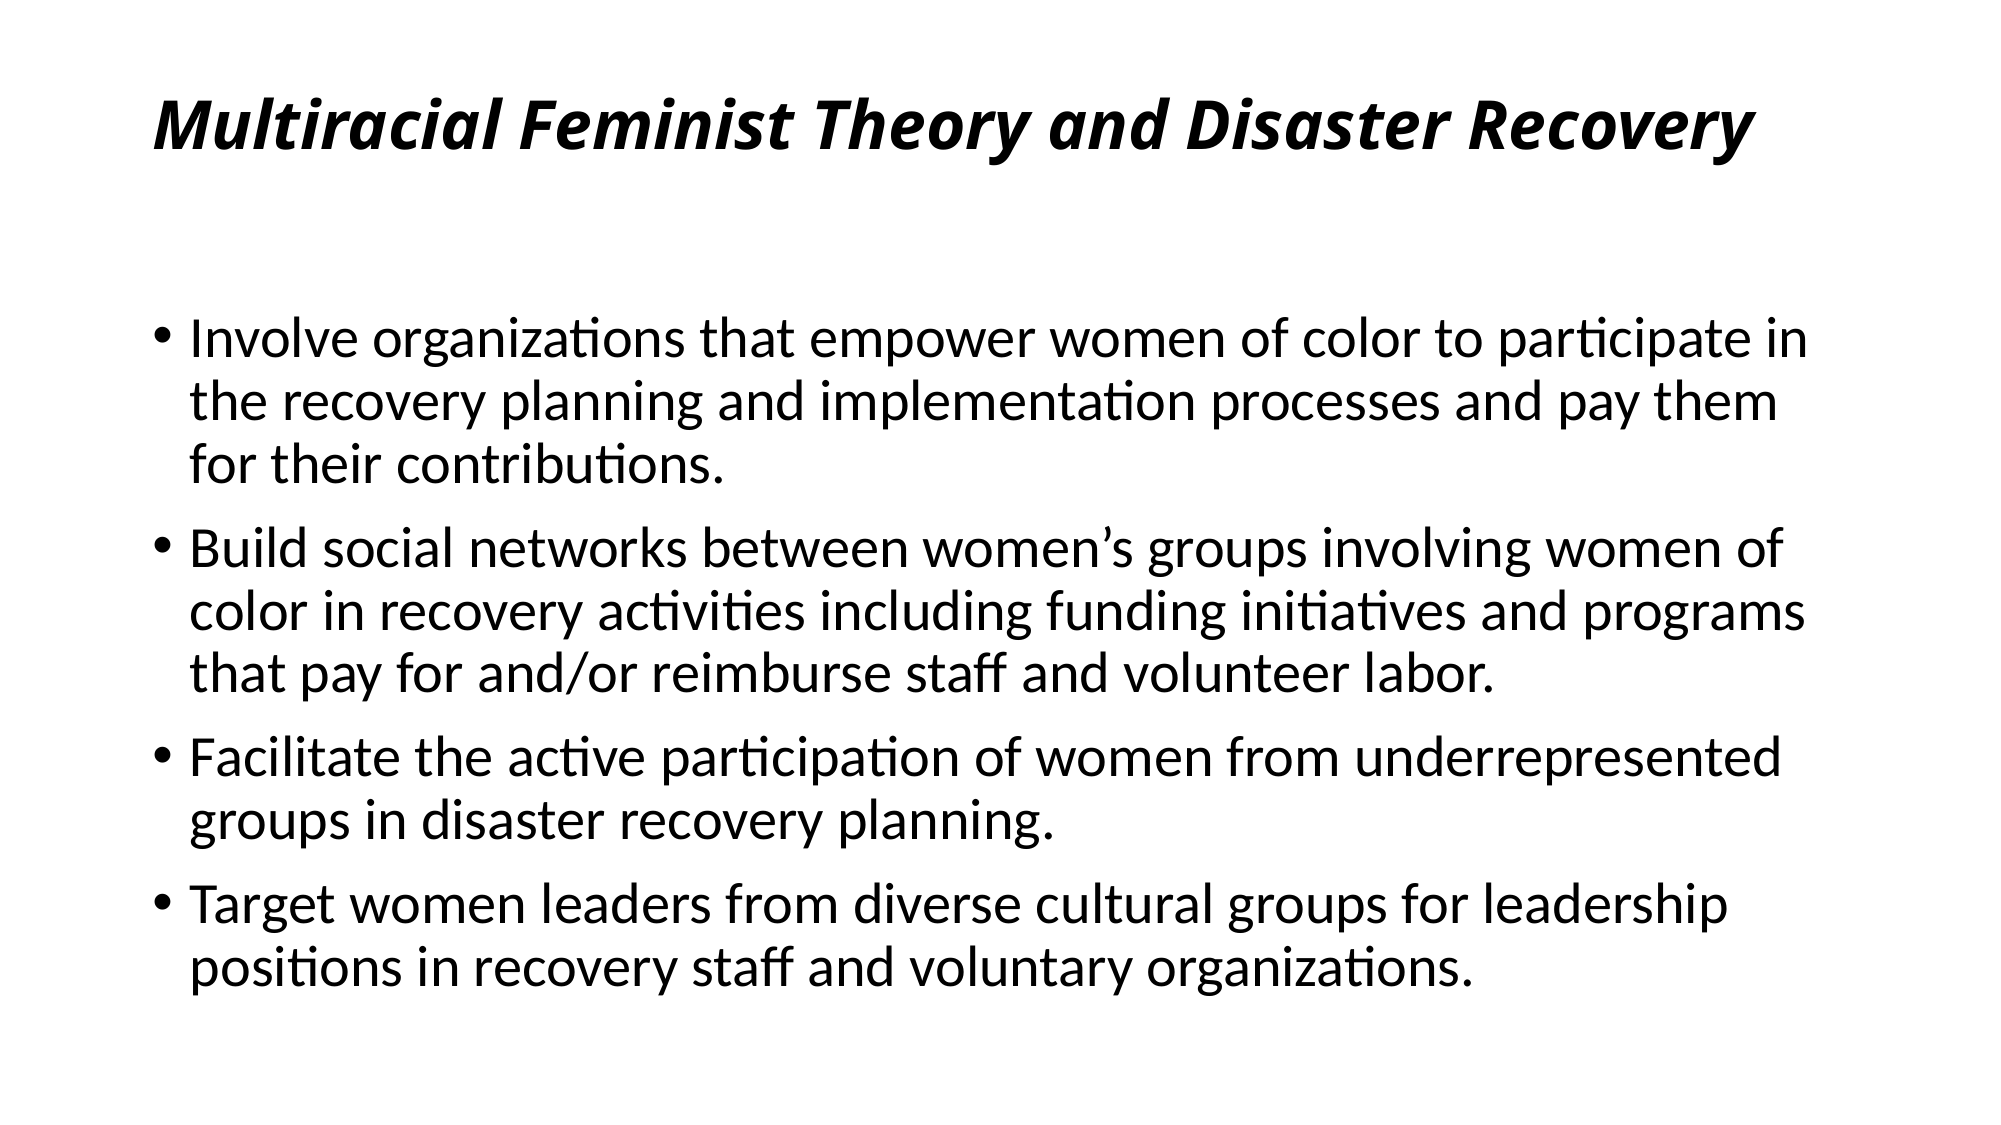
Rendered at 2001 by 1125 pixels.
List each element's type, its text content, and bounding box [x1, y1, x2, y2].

list Involve organizations that empower women of color to participate in the recovery planning and implementation processes and pay them for their contributions. Build social networks between women’s groups involving women of color in recovery activities including funding initiatives and programs that pay for and/or reimburse staff and volunteer labor. Facilitate the active participation of women from underrepresented groups in disaster recovery planning. Target women leaders from diverse cultural groups for leadership positions in recovery staff and voluntary organizations. [137, 299, 1863, 1014]
title Multiracial Feminist Theory and Disaster Recovery [137, 59, 1863, 278]
